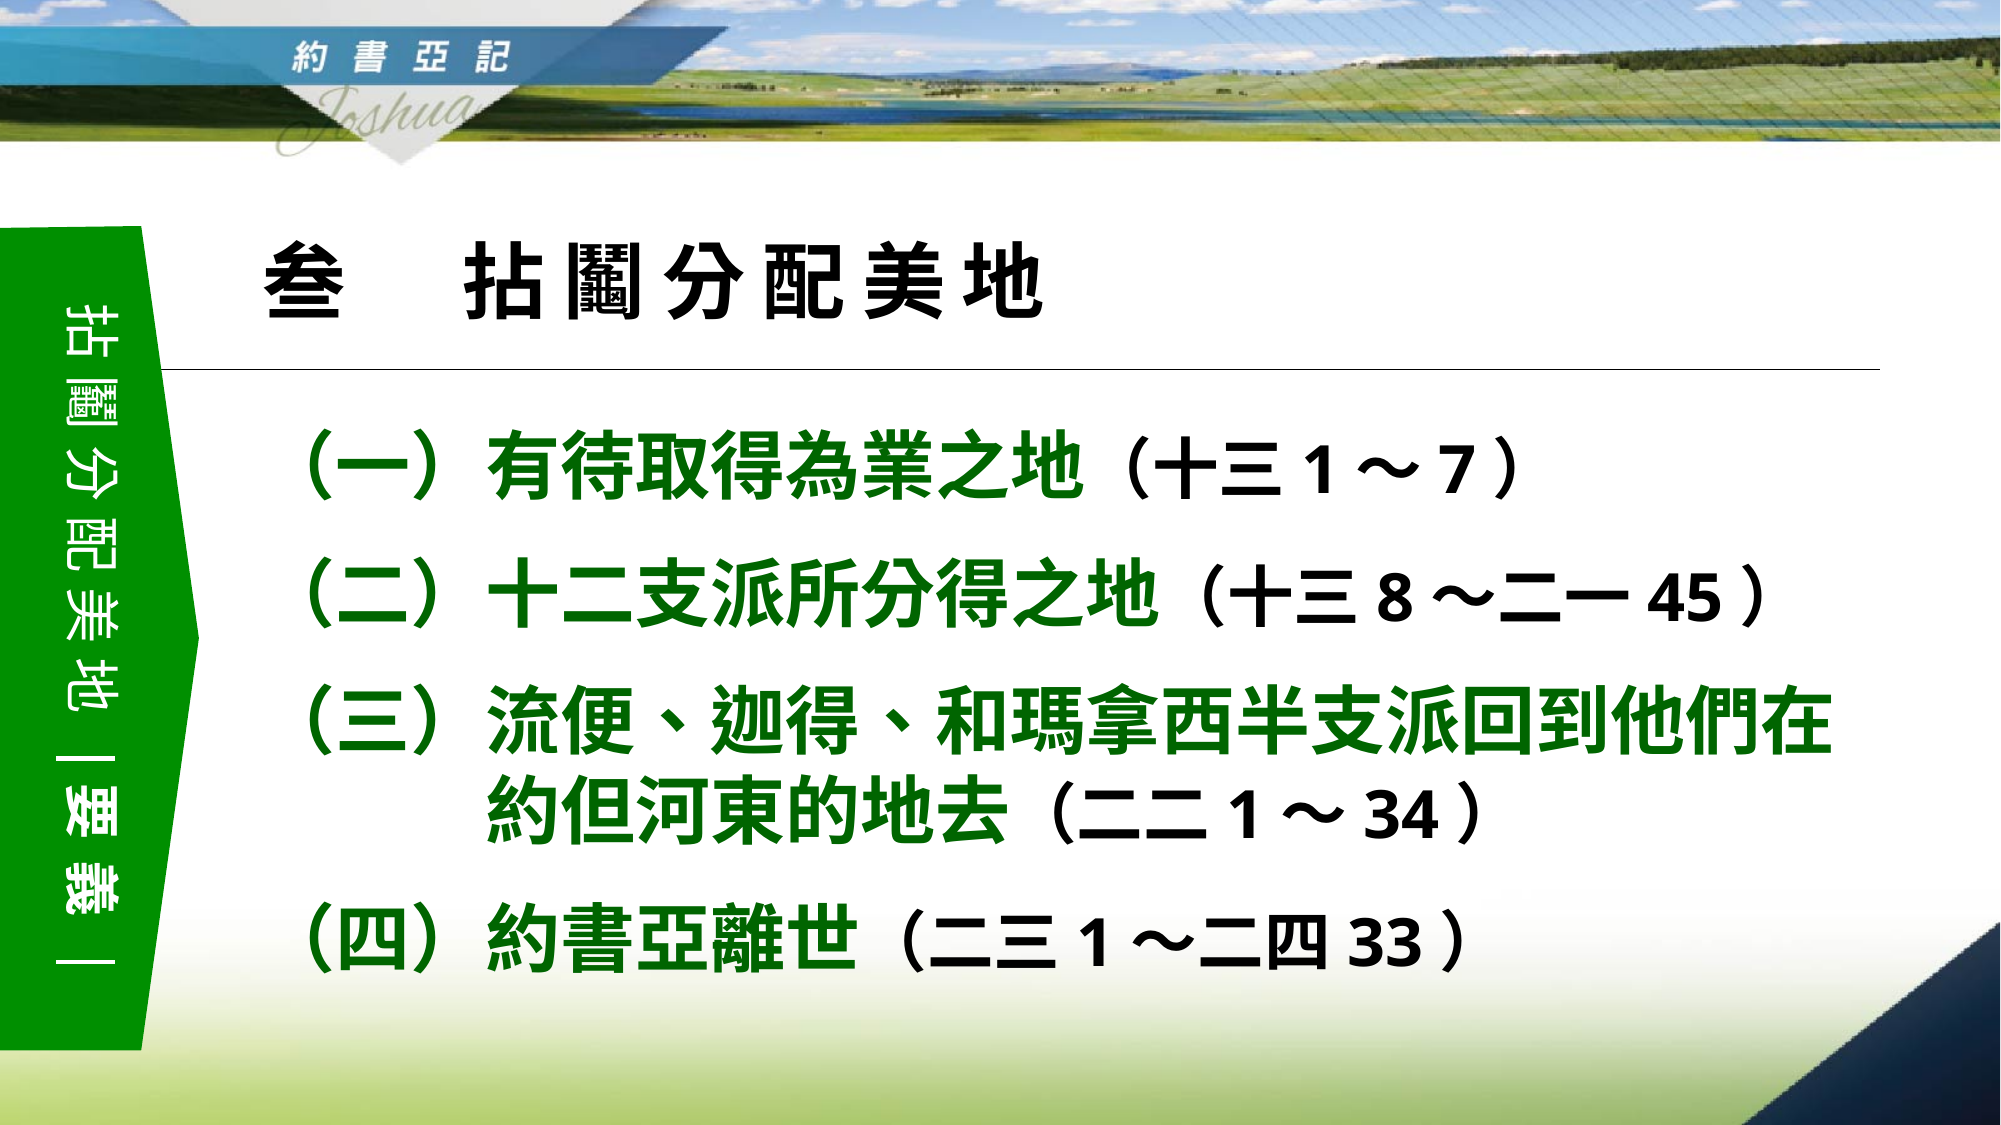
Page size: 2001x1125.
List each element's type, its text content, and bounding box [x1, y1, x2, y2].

picture [0, 0, 2001, 1125]
text_box [0, 224, 200, 1052]
text_box 叁 拈鬮分配美地 [248, 221, 1061, 337]
text_box 拈鬮分配美地 要義 [36, 288, 135, 1013]
text_box （一）有待取得為業之地（十三1～7） （二）十二支派所分得之地（十三8～二一45） （三）流便、迦得、和瑪拿西半支派回到他們在約但河東的地去（二二1～34） （四）約書亞離世（二三1～二四33） [243, 411, 1880, 989]
